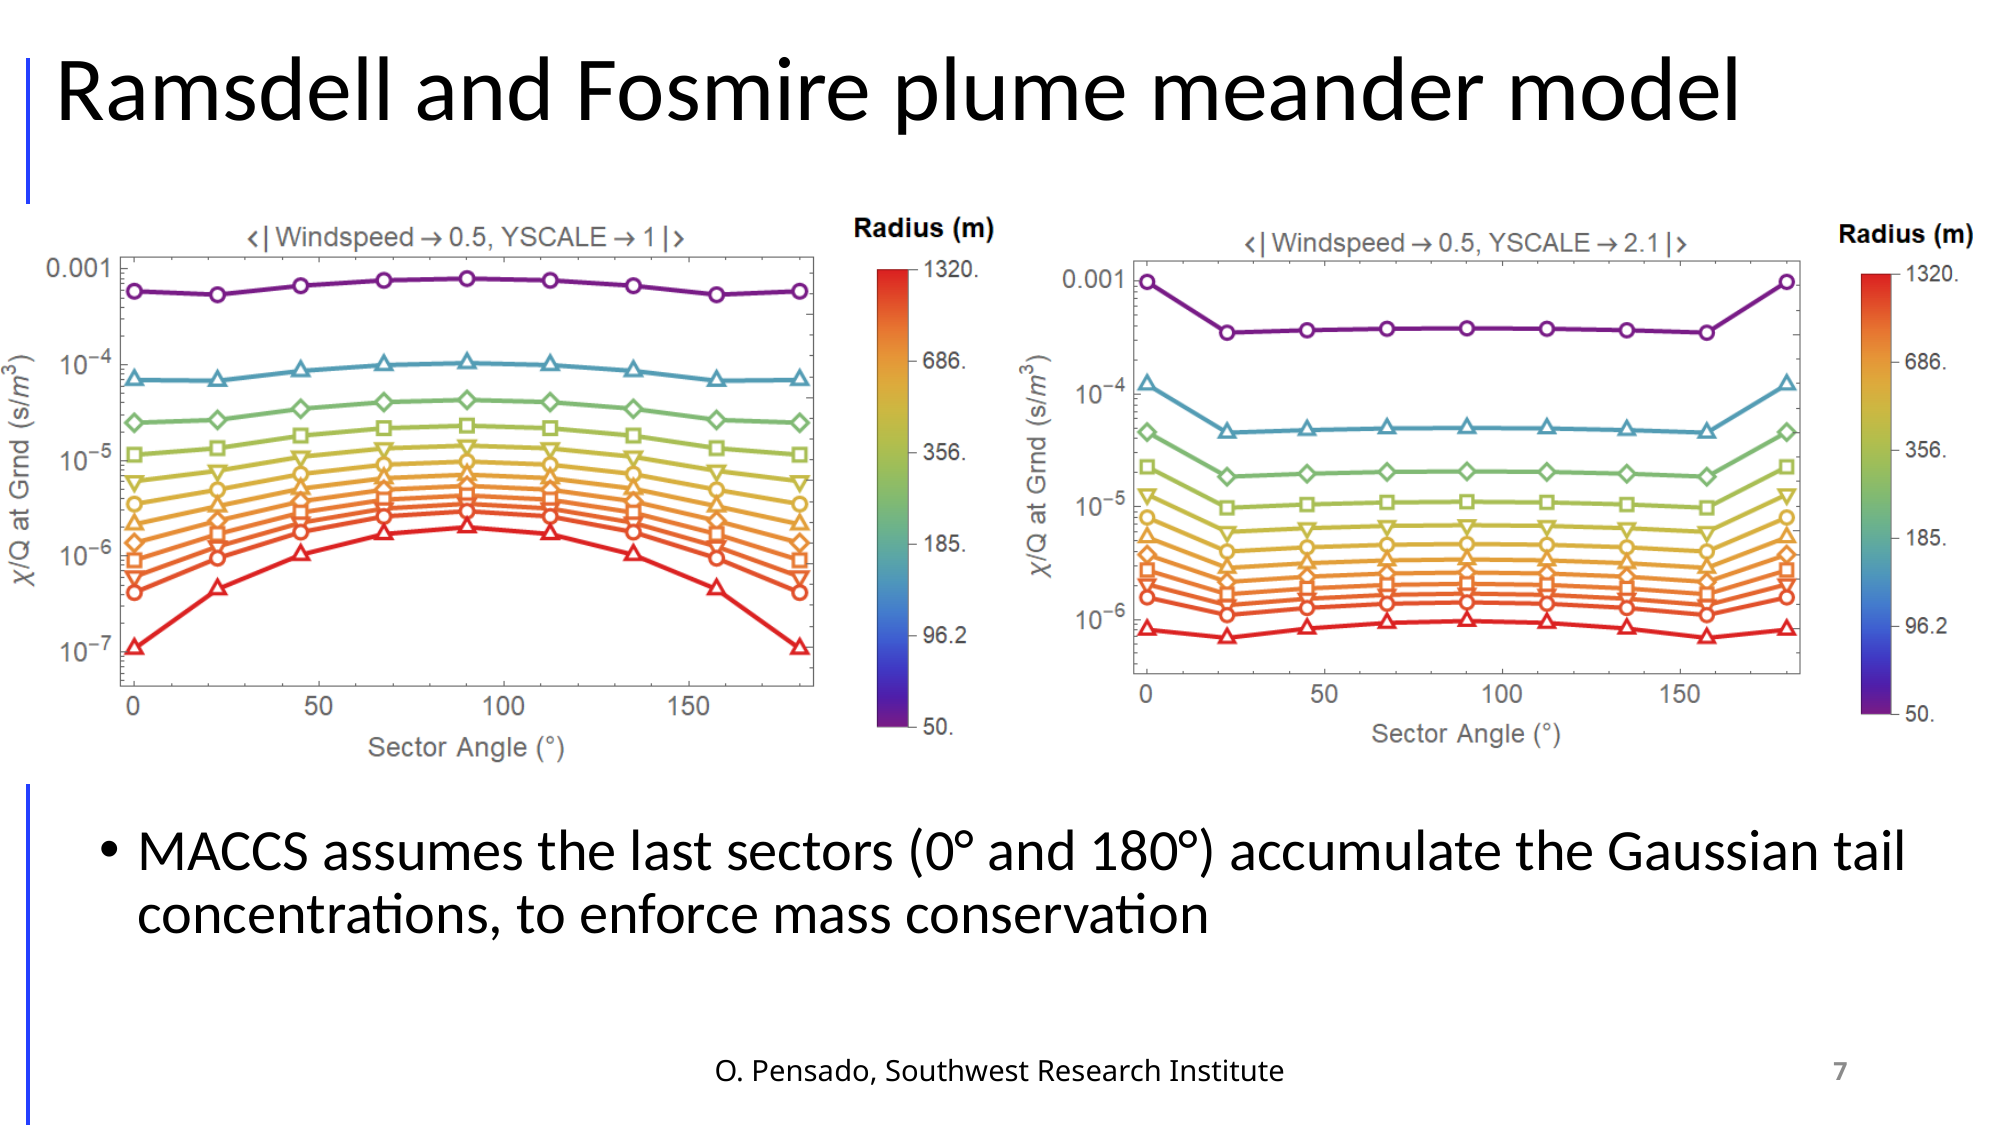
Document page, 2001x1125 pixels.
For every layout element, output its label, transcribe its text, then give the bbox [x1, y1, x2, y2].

list MACCS assumes the last sectors (0° and 180°) accumulate the Gaussian tail concentrations, to enforce mass conservation [84, 812, 1952, 1014]
picture [1018, 211, 1985, 769]
slide_number 7 [1412, 1042, 1863, 1103]
picture [0, 204, 1006, 784]
title Ramsdell and Fosmire plume meander model [40, 5, 1952, 176]
footer O. Pensado, Southwest Research Institute [662, 1042, 1338, 1103]
